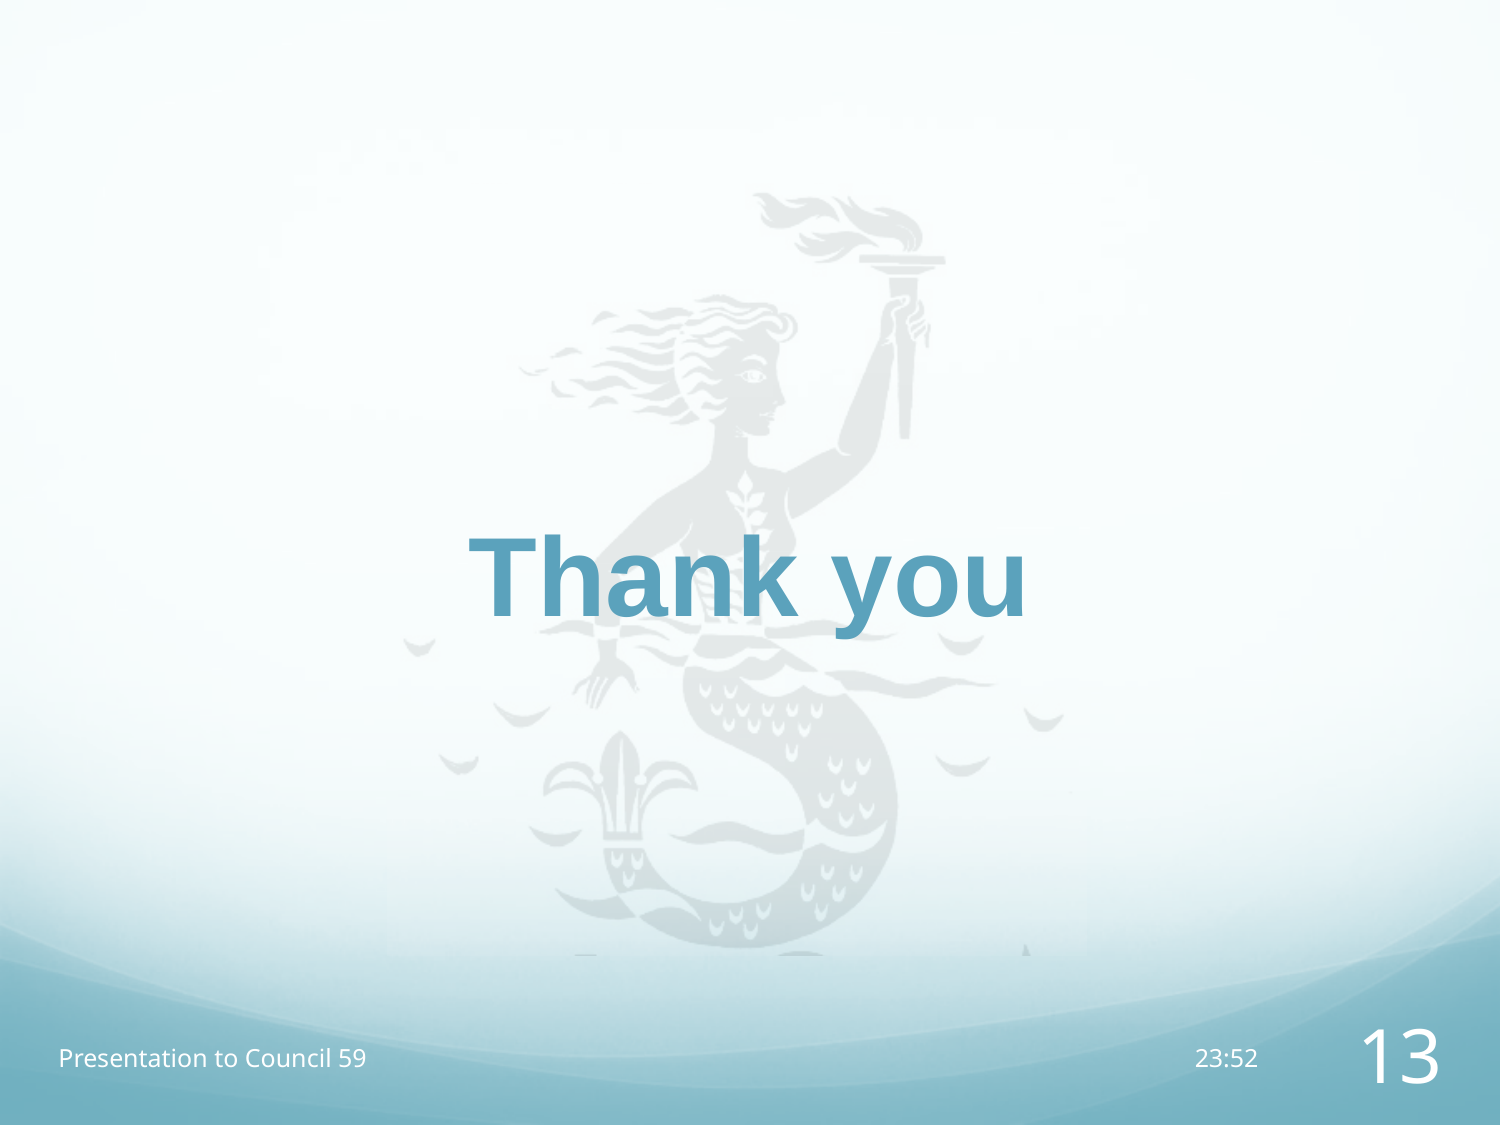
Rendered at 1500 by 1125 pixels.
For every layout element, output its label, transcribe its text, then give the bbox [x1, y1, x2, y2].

footer Presentation to Council 59 [43, 1029, 838, 1090]
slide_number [923, 1029, 1274, 1090]
list Thank you [90, 213, 1410, 926]
slide_number 13 [1295, 1029, 1459, 1090]
